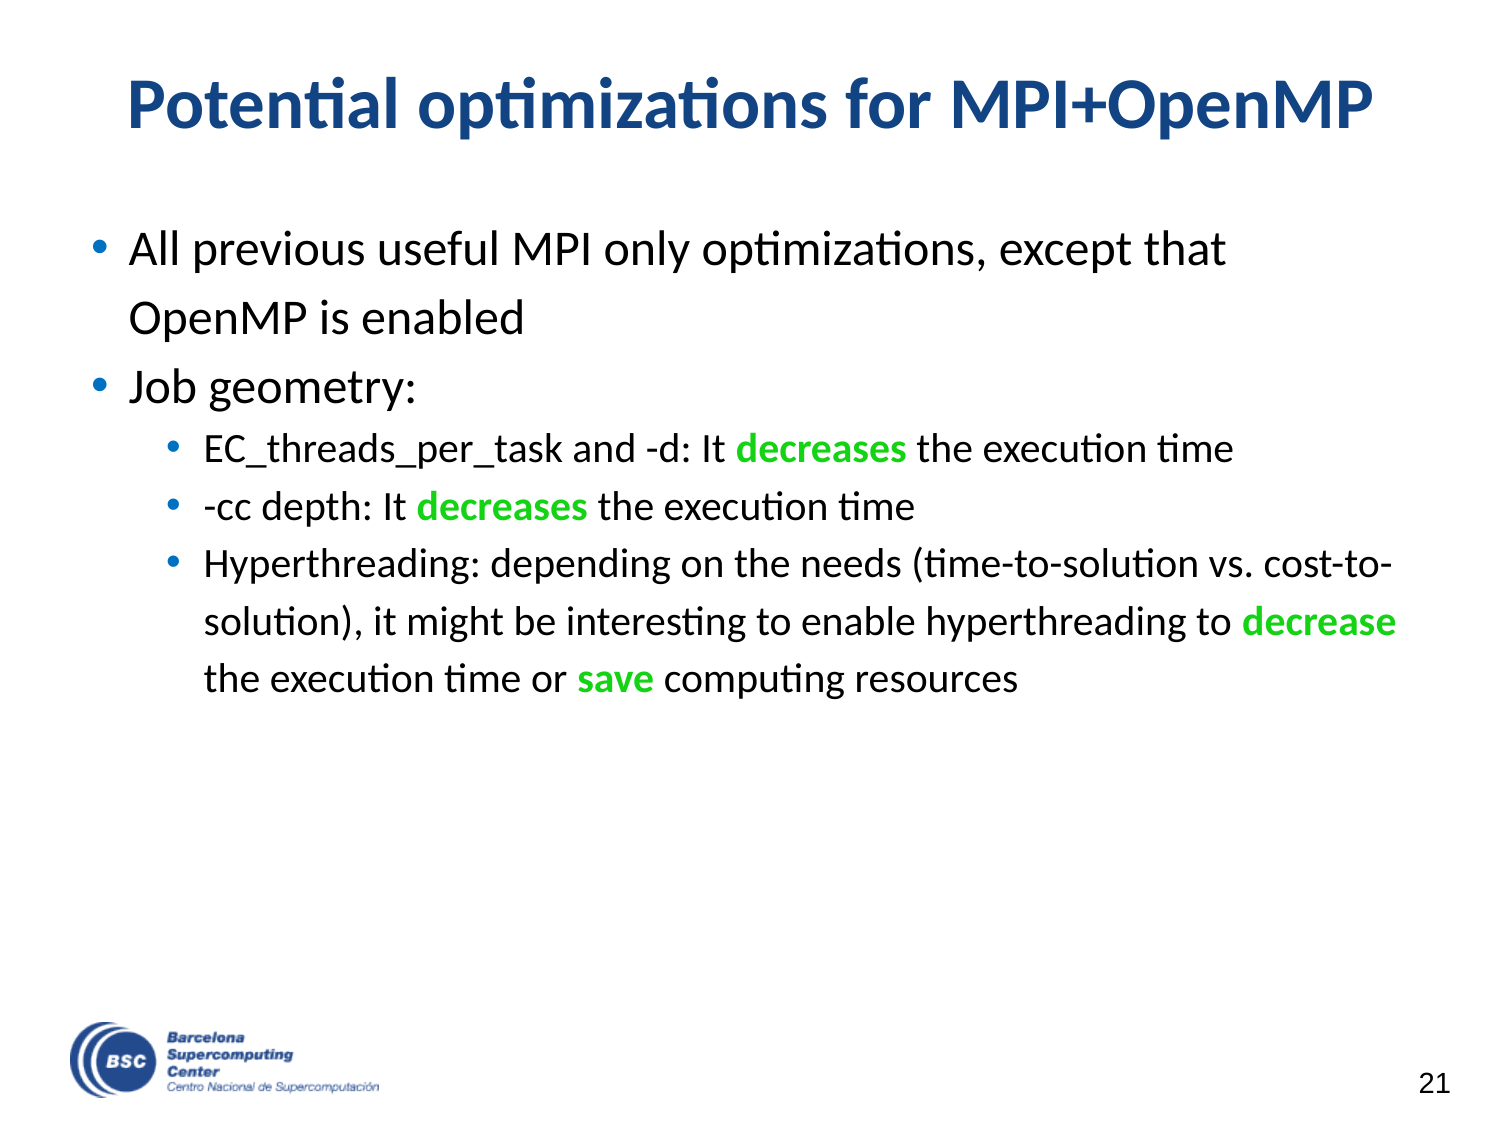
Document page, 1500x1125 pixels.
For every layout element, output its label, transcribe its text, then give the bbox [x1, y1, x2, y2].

slide_number ‹#› [1403, 1038, 1494, 1125]
title Potential optimizations for MPI+OpenMP [76, 35, 1427, 174]
list All previous useful MPI only optimizations, except that OpenMP is enabled Job geometry: EC_threads_per_task and -d: It decreases the execution time -cc depth: It decreases the execution time Hyperthreading: depending on the needs (time-to-solution vs. cost-to-solution), it might be interesting to enable hyperthreading to decrease the execution time or save computing resources [76, 199, 1427, 993]
picture [70, 1022, 379, 1098]
